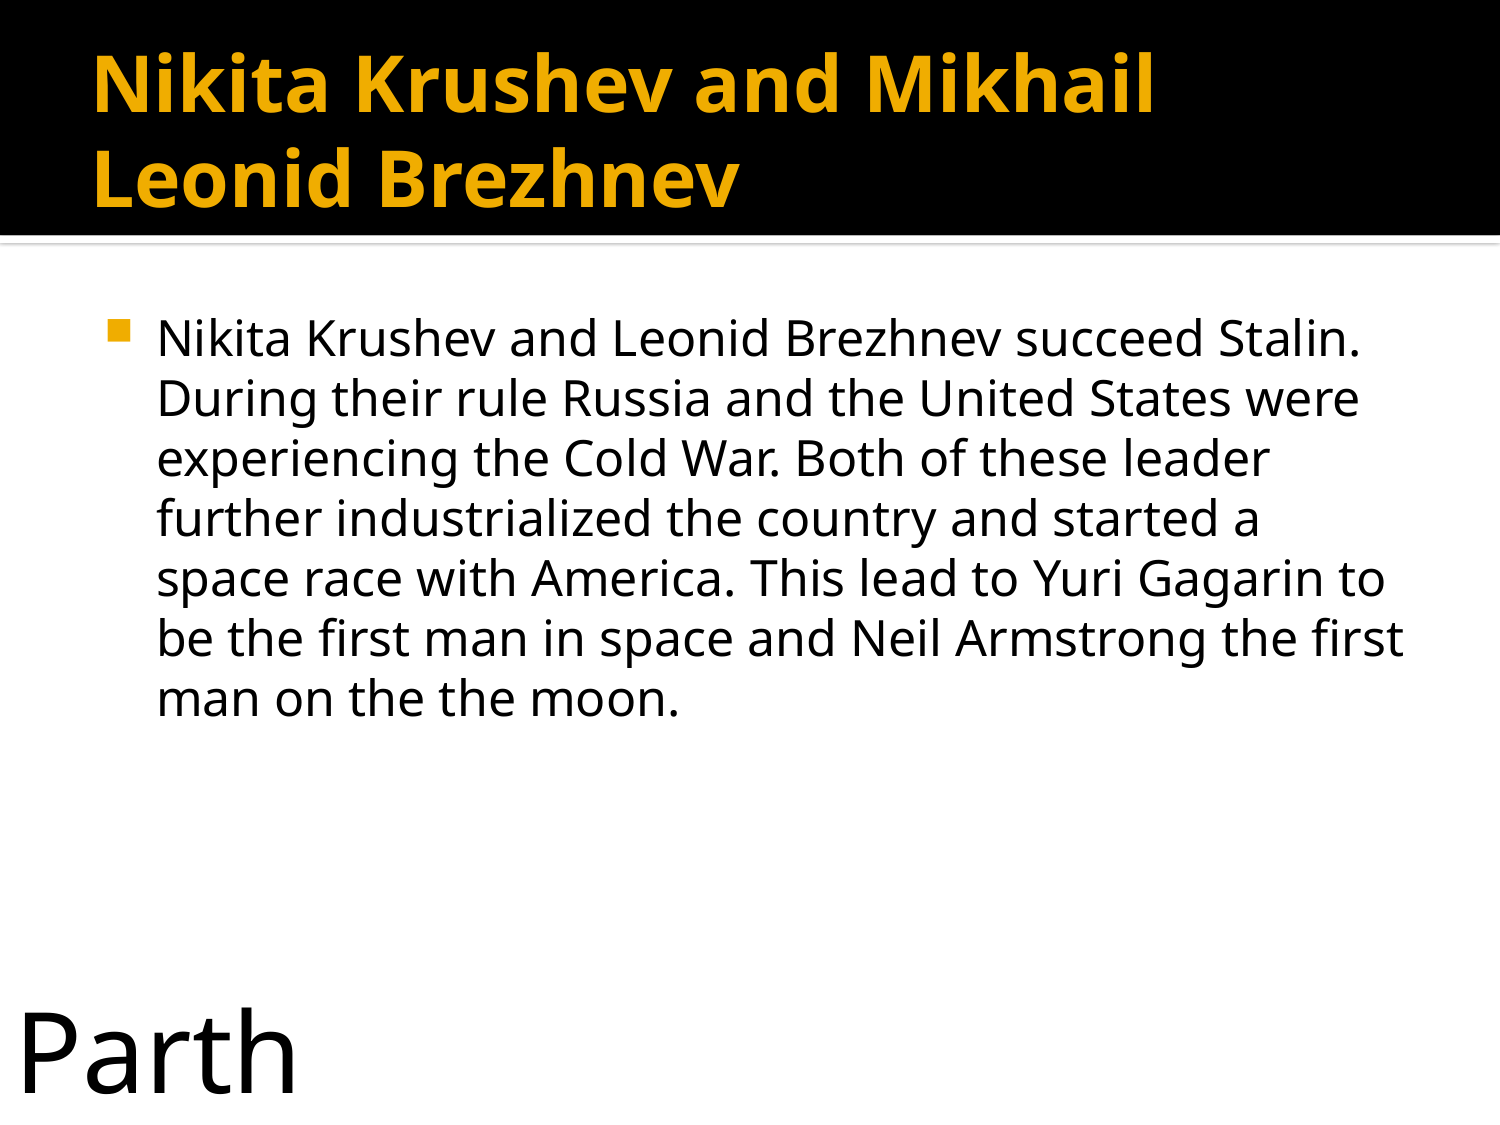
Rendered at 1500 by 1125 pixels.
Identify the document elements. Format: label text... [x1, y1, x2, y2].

text_box Parth [0, 973, 328, 1124]
list Nikita Krushev and Leonid Brezhnev succeed Stalin. During their rule Russia and the United States were experiencing the Cold War. Both of these leader further industrialized the country and started a space race with America. This lead to Yuri Gagarin to be the first man in space and Neil Armstrong the first man on the the moon. [75, 291, 1425, 1050]
title Nikita Krushev and Mikhail Leonid Brezhnev [75, 25, 1425, 231]
